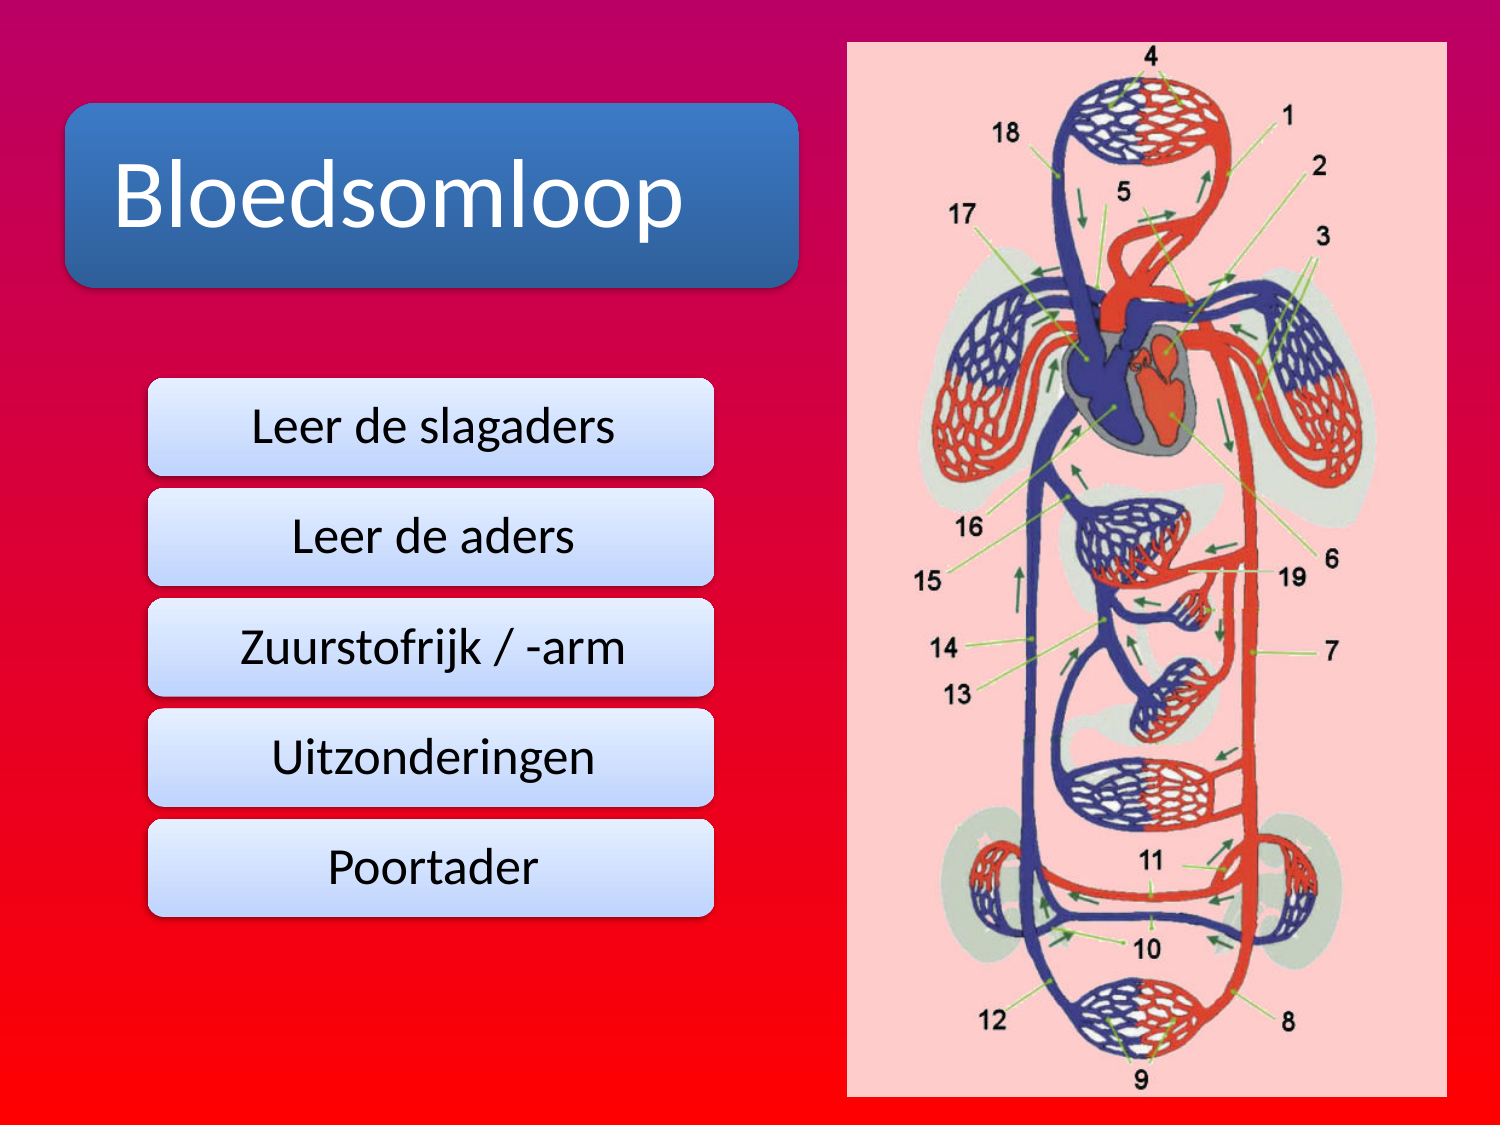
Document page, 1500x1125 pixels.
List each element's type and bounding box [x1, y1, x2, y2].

list [147, 373, 715, 922]
picture [846, 42, 1448, 1097]
text_box [64, 101, 800, 290]
